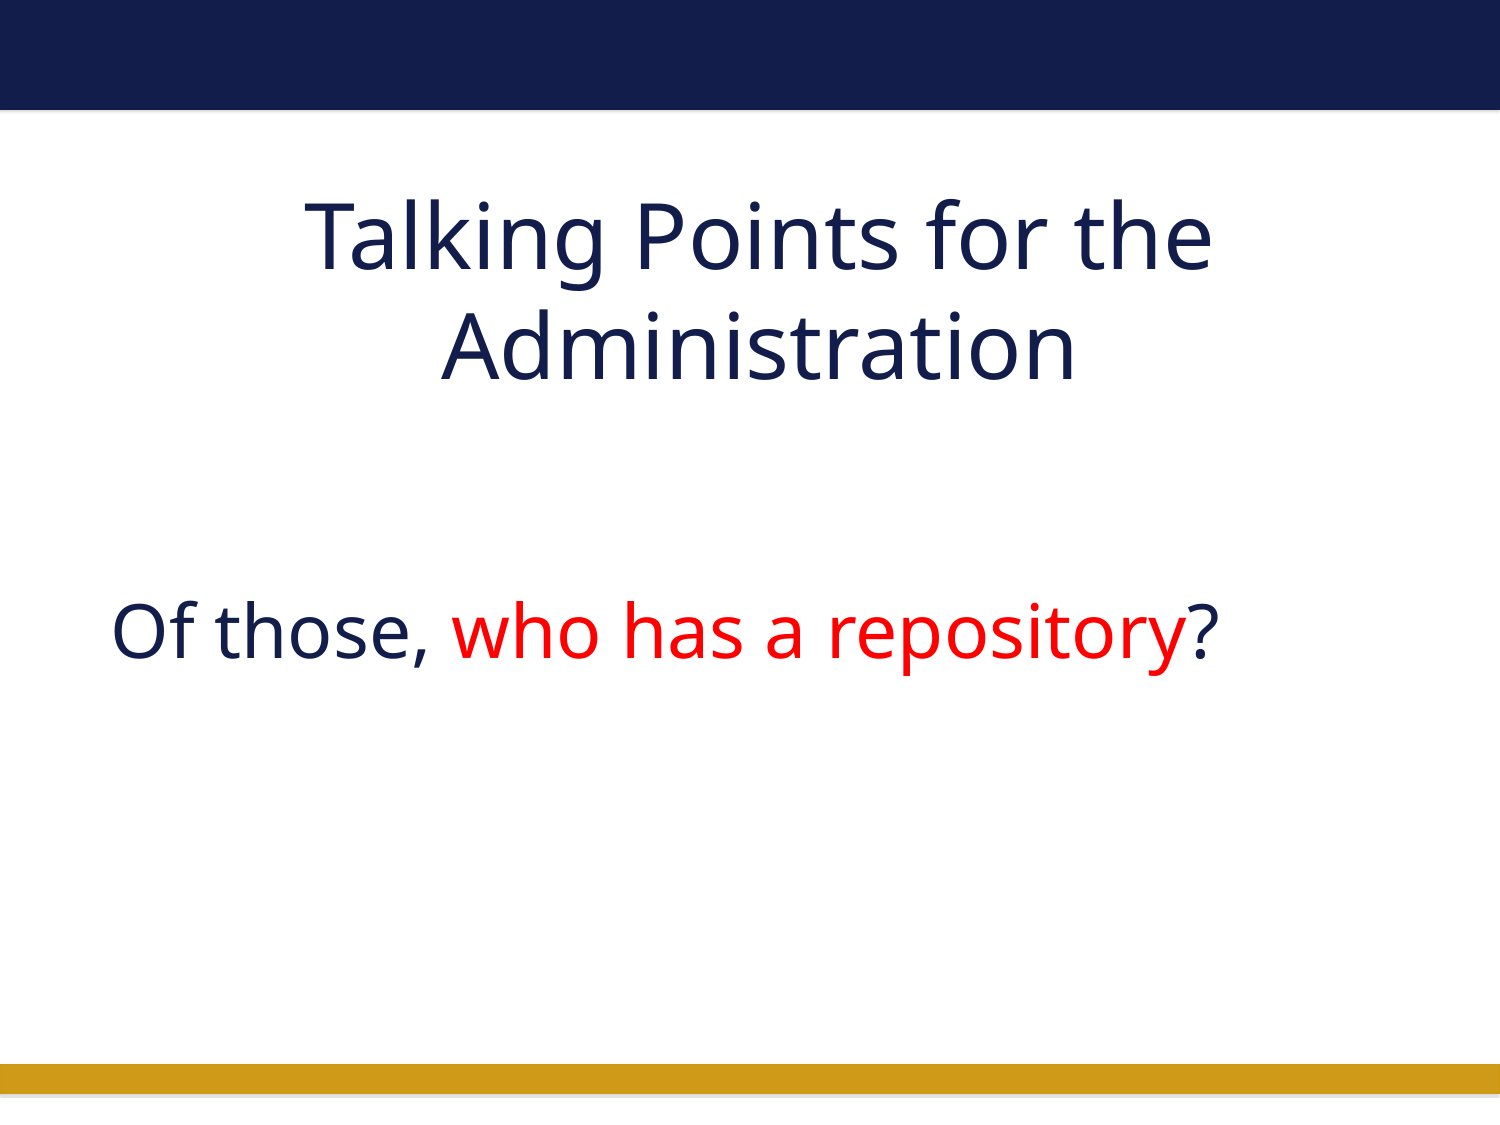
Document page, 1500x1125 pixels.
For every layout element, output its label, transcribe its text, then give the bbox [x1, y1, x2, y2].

list Of those, who has a repository? [95, 575, 1425, 680]
title Talking Points for the Administration [95, 173, 1425, 402]
